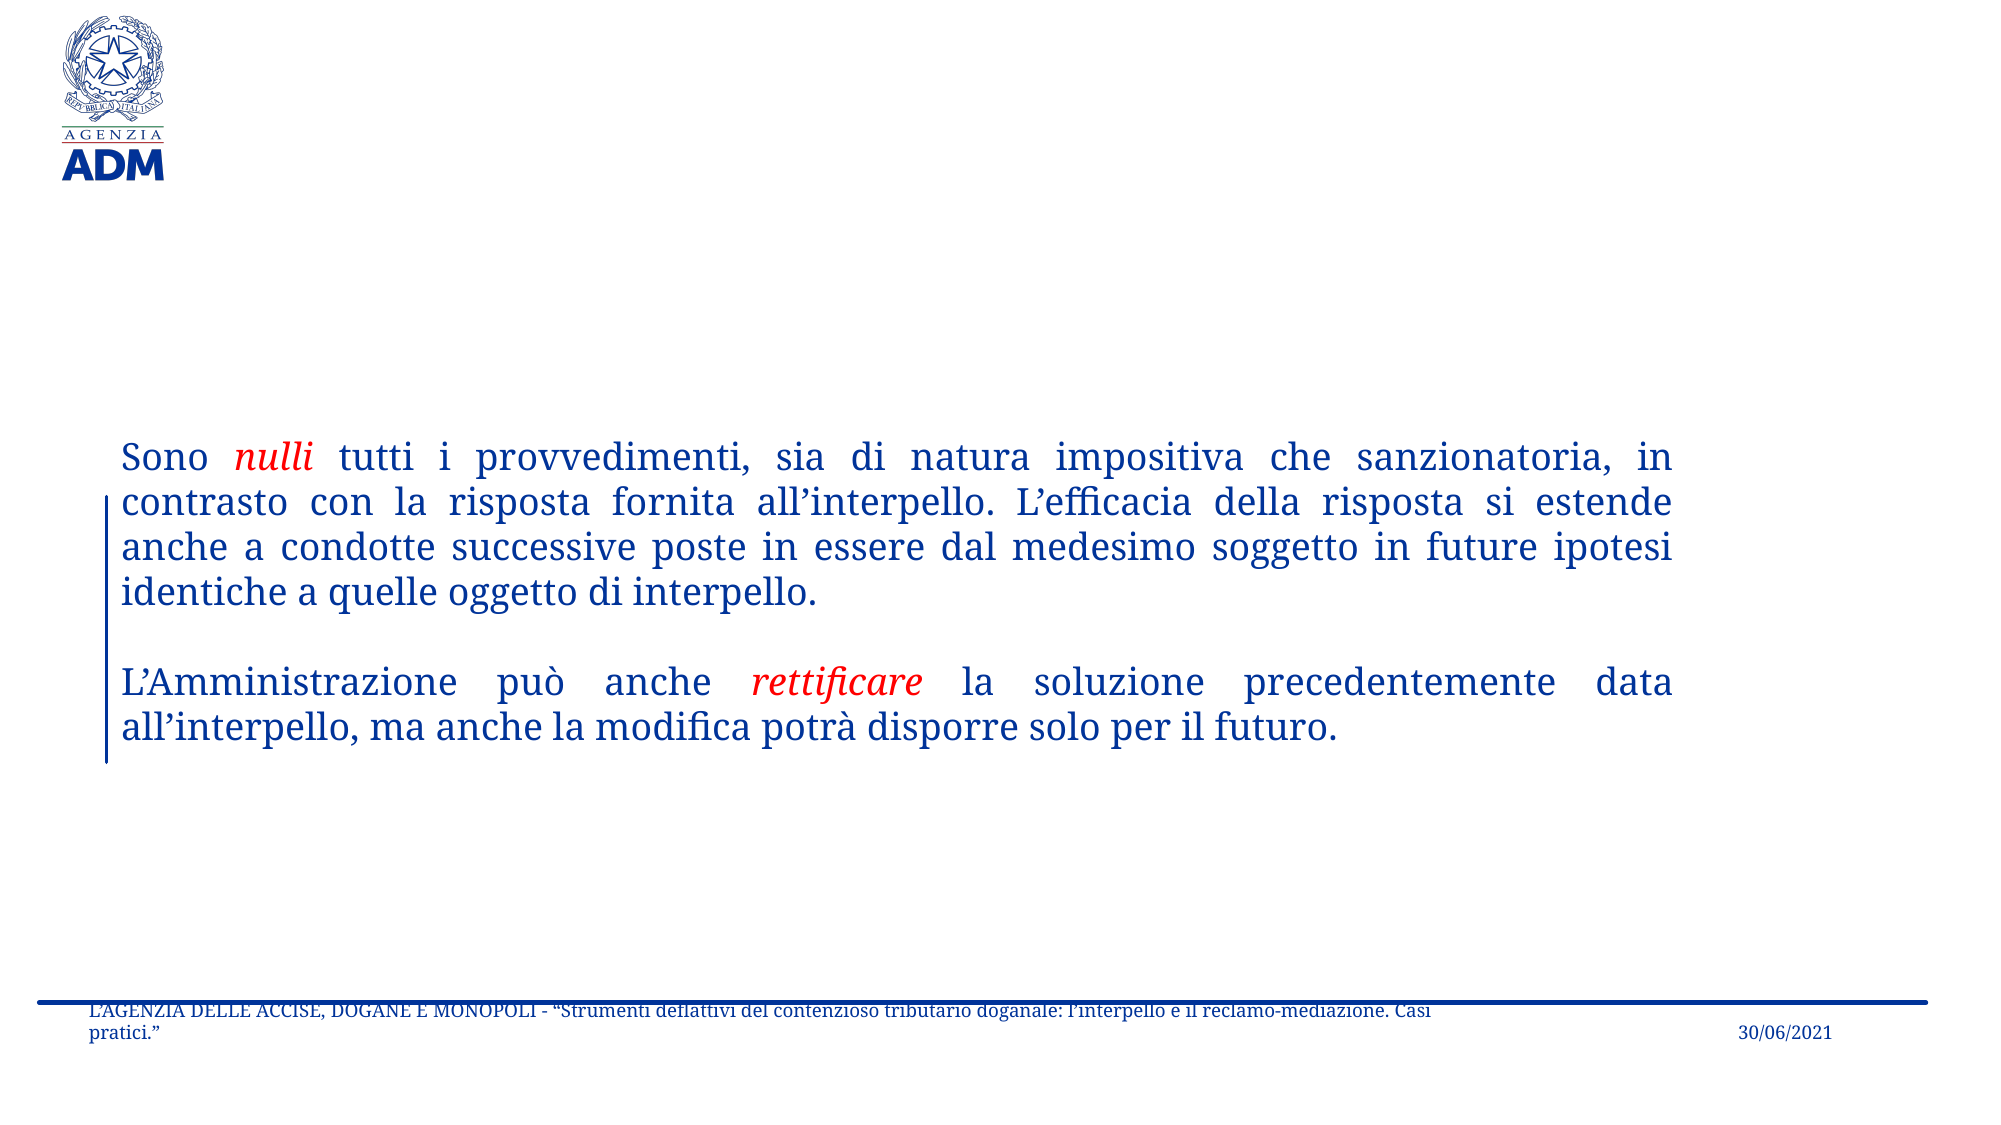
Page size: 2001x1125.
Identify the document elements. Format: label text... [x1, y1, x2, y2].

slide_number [1627, 991, 1849, 1051]
text_box Sono nulli tutti i provvedimenti, sia di natura impositiva che sanzionatoria, in contrasto con la risposta fornita all’interpello. L’efficacia della risposta si estende anche a condotte successive poste in essere dal medesimo soggetto in future ipotesi identiche a quelle oggetto di interpello. L’Amministrazione può anche rettificare la soluzione precedentemente data all’interpello, ma anche la modifica potrà disporre solo per il futuro. [106, 425, 1690, 801]
footer L’AGENZIA DELLE ACCISE, DOGANE E MONOPOLI - “Strumenti deflattivi del contenzioso tributario doganale: l’interpello e il reclamo-mediazione. Casi pratici.” [74, 991, 1493, 1051]
picture [44, 0, 183, 201]
